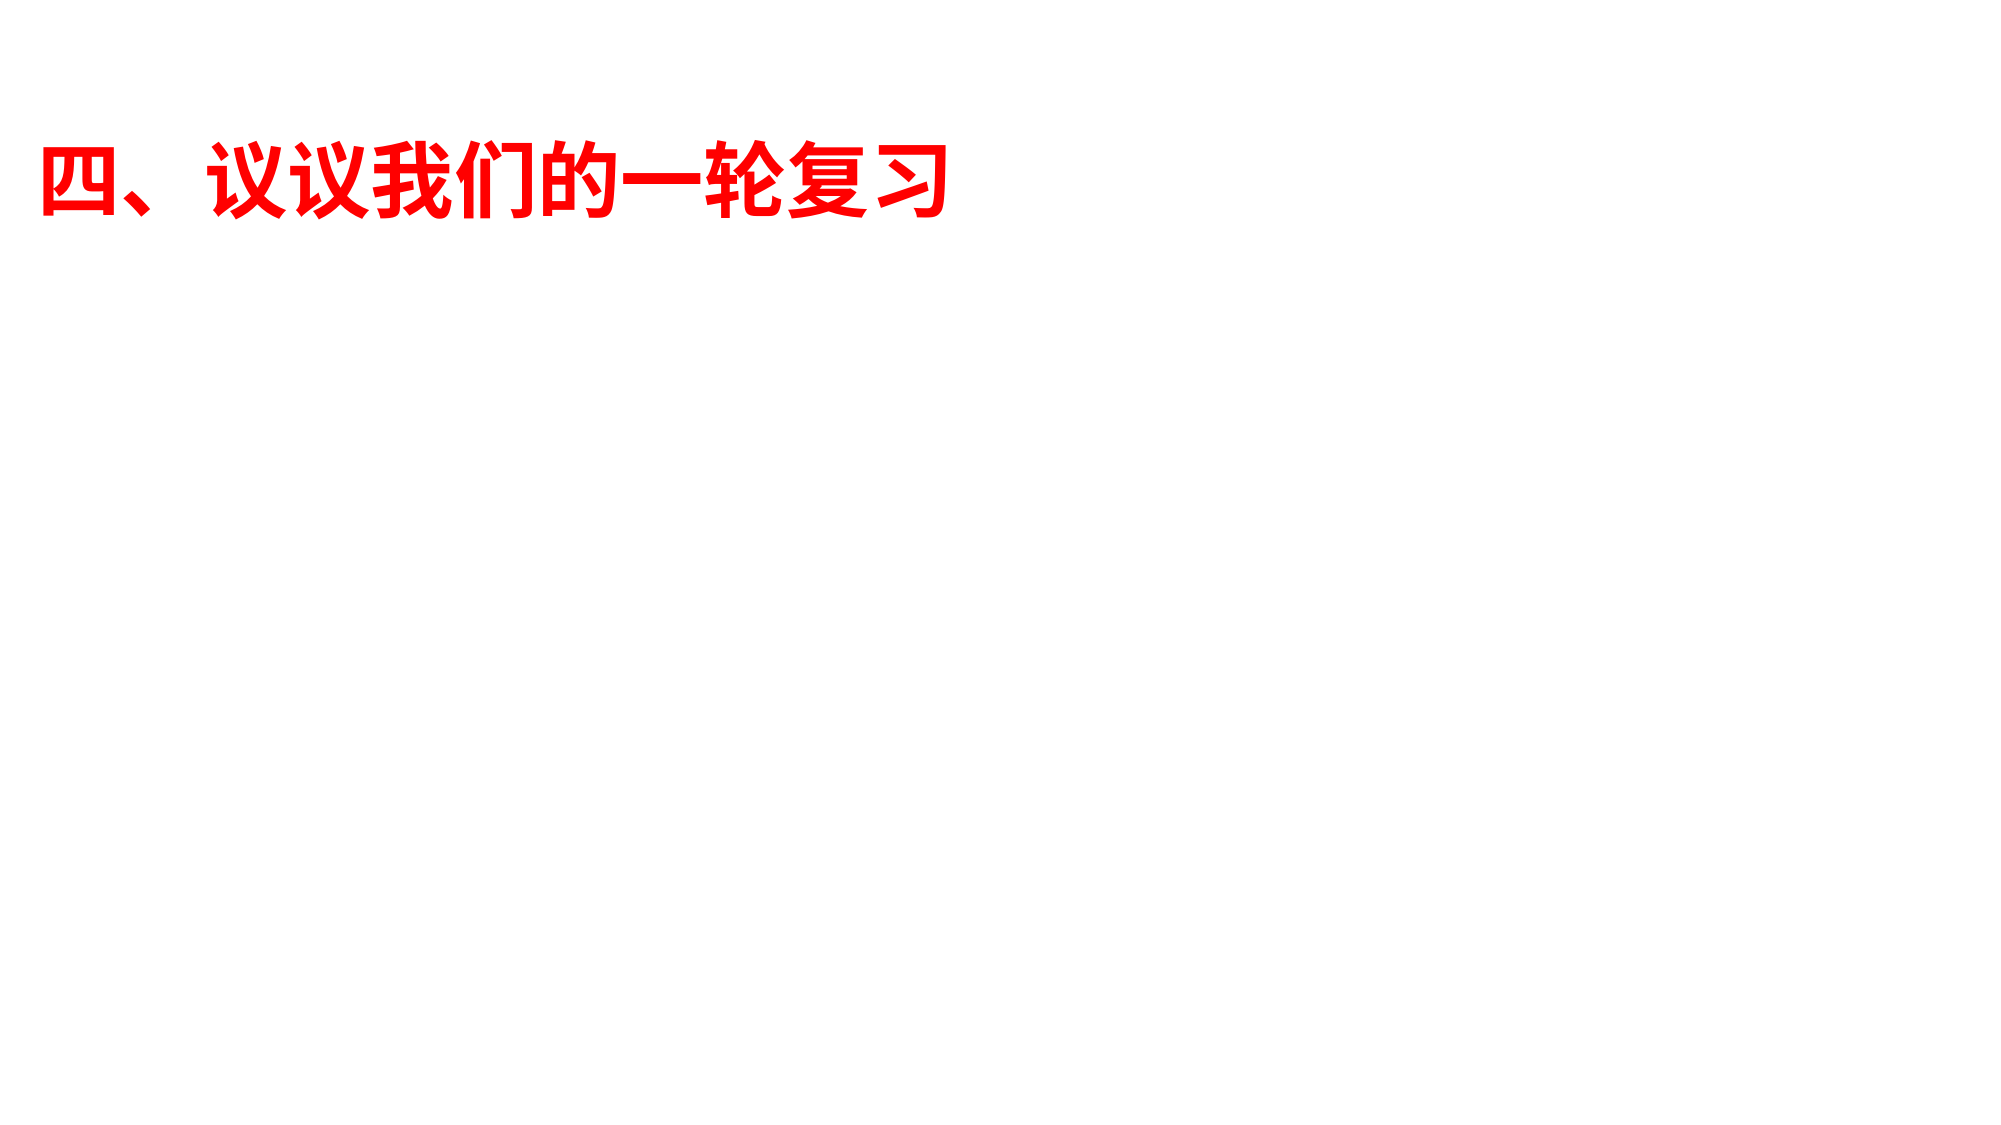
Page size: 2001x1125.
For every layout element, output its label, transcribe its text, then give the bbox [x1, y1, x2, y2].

text_box 四、议议我们的一轮复习 [22, 120, 969, 281]
